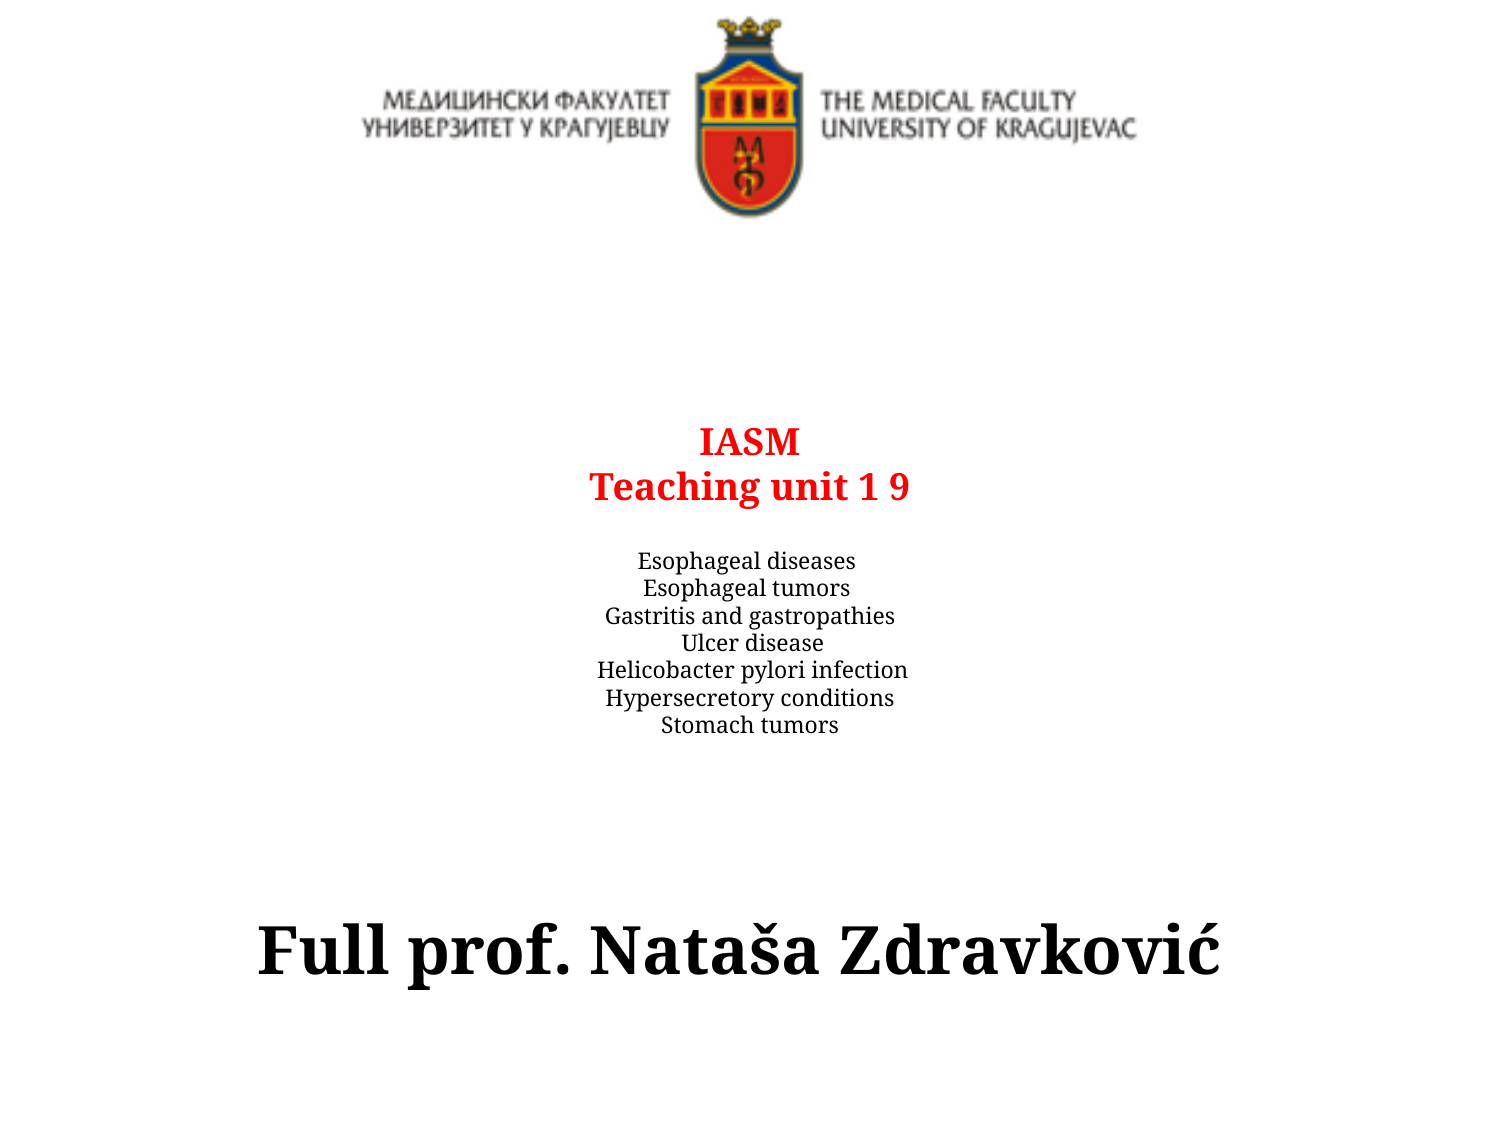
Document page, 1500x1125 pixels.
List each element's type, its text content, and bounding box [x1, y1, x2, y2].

title IASM Teaching unit 1 9 Esophageal diseases Esophageal tumors Gastritis and gastropathies Ulcer disease Helicobacter pylori infection Hypersecretory conditions Stomach tumors [24, 362, 1475, 829]
picture [210, 12, 1351, 251]
subtitle Full prof. Nataša Zdravković [214, 900, 1265, 1125]
